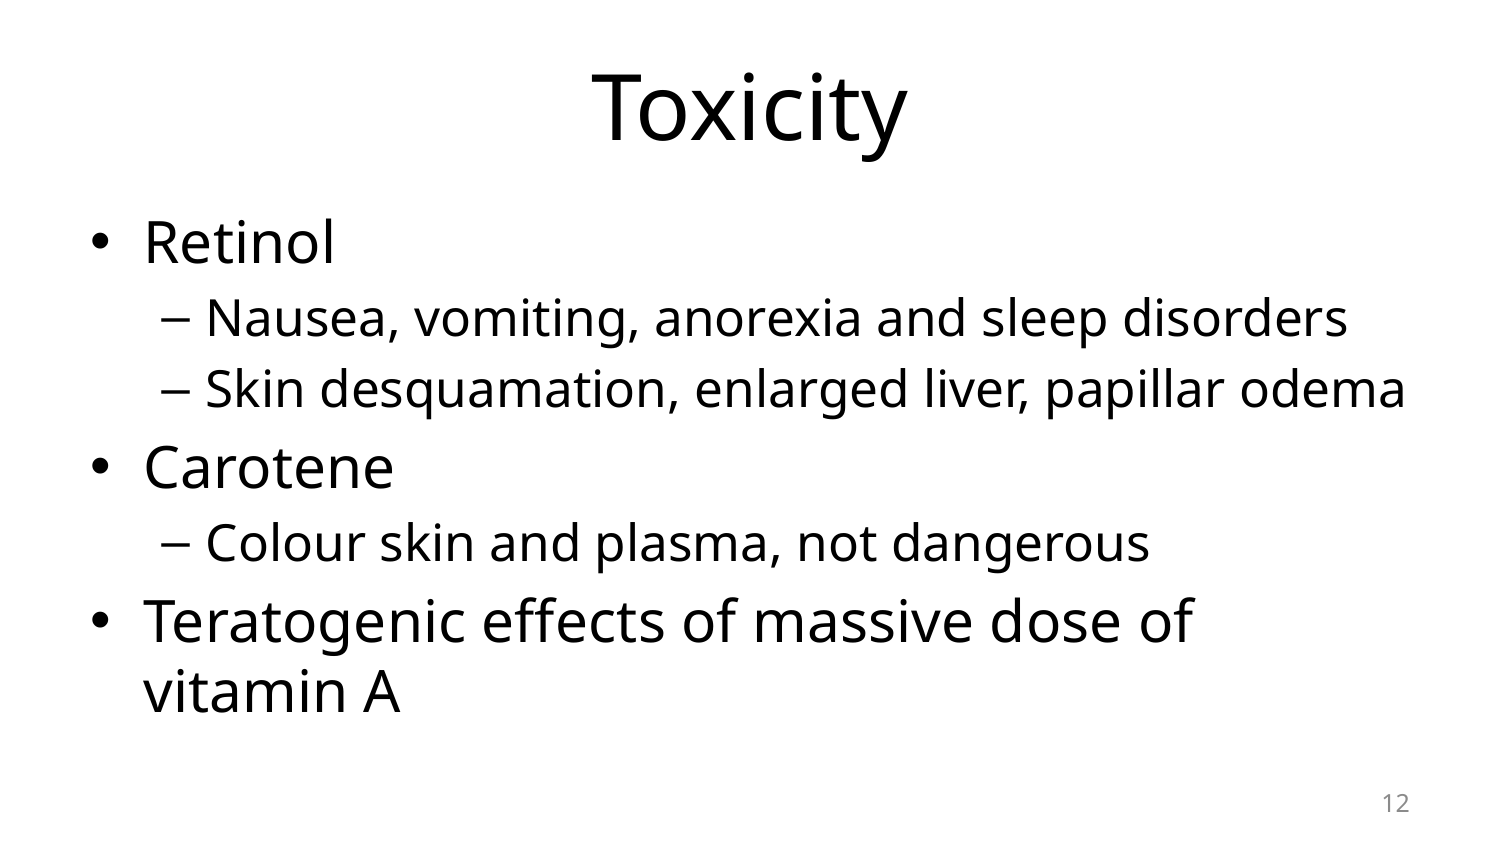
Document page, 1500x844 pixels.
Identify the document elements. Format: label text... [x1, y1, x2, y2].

list Retinol Nausea, vomiting, anorexia and sleep disorders Skin desquamation, enlarged liver, papillar odema Carotene Colour skin and plasma, not dangerous Teratogenic effects of massive dose of vitamin A [75, 196, 1425, 754]
slide_number 12 [1074, 782, 1425, 827]
title Toxicity [75, 33, 1425, 175]
